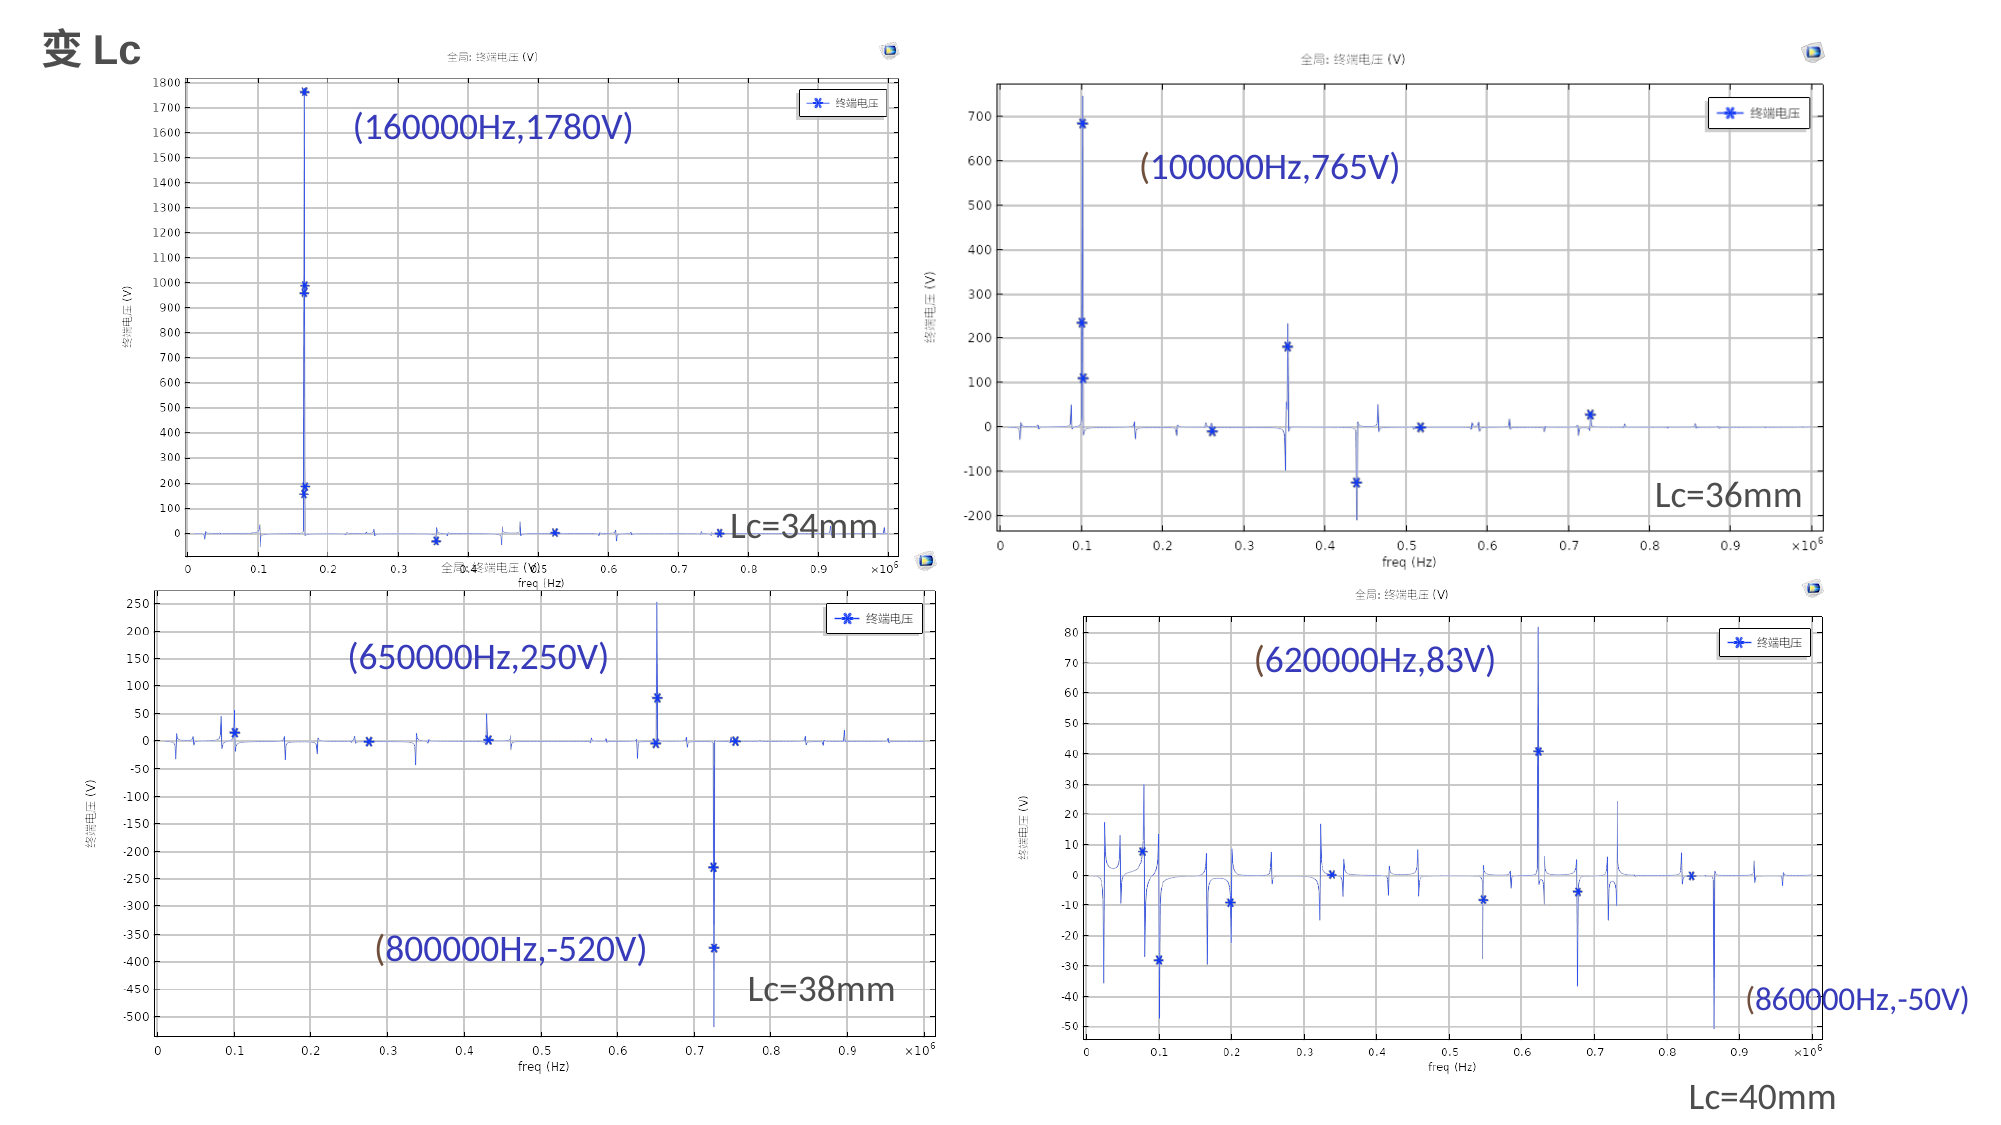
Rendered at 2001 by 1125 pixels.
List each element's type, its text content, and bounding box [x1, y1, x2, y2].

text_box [119, 36, 903, 546]
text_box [1015, 574, 1987, 1125]
picture [921, 36, 1829, 575]
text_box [82, 546, 940, 1078]
text_box 变Lc [26, 0, 157, 80]
